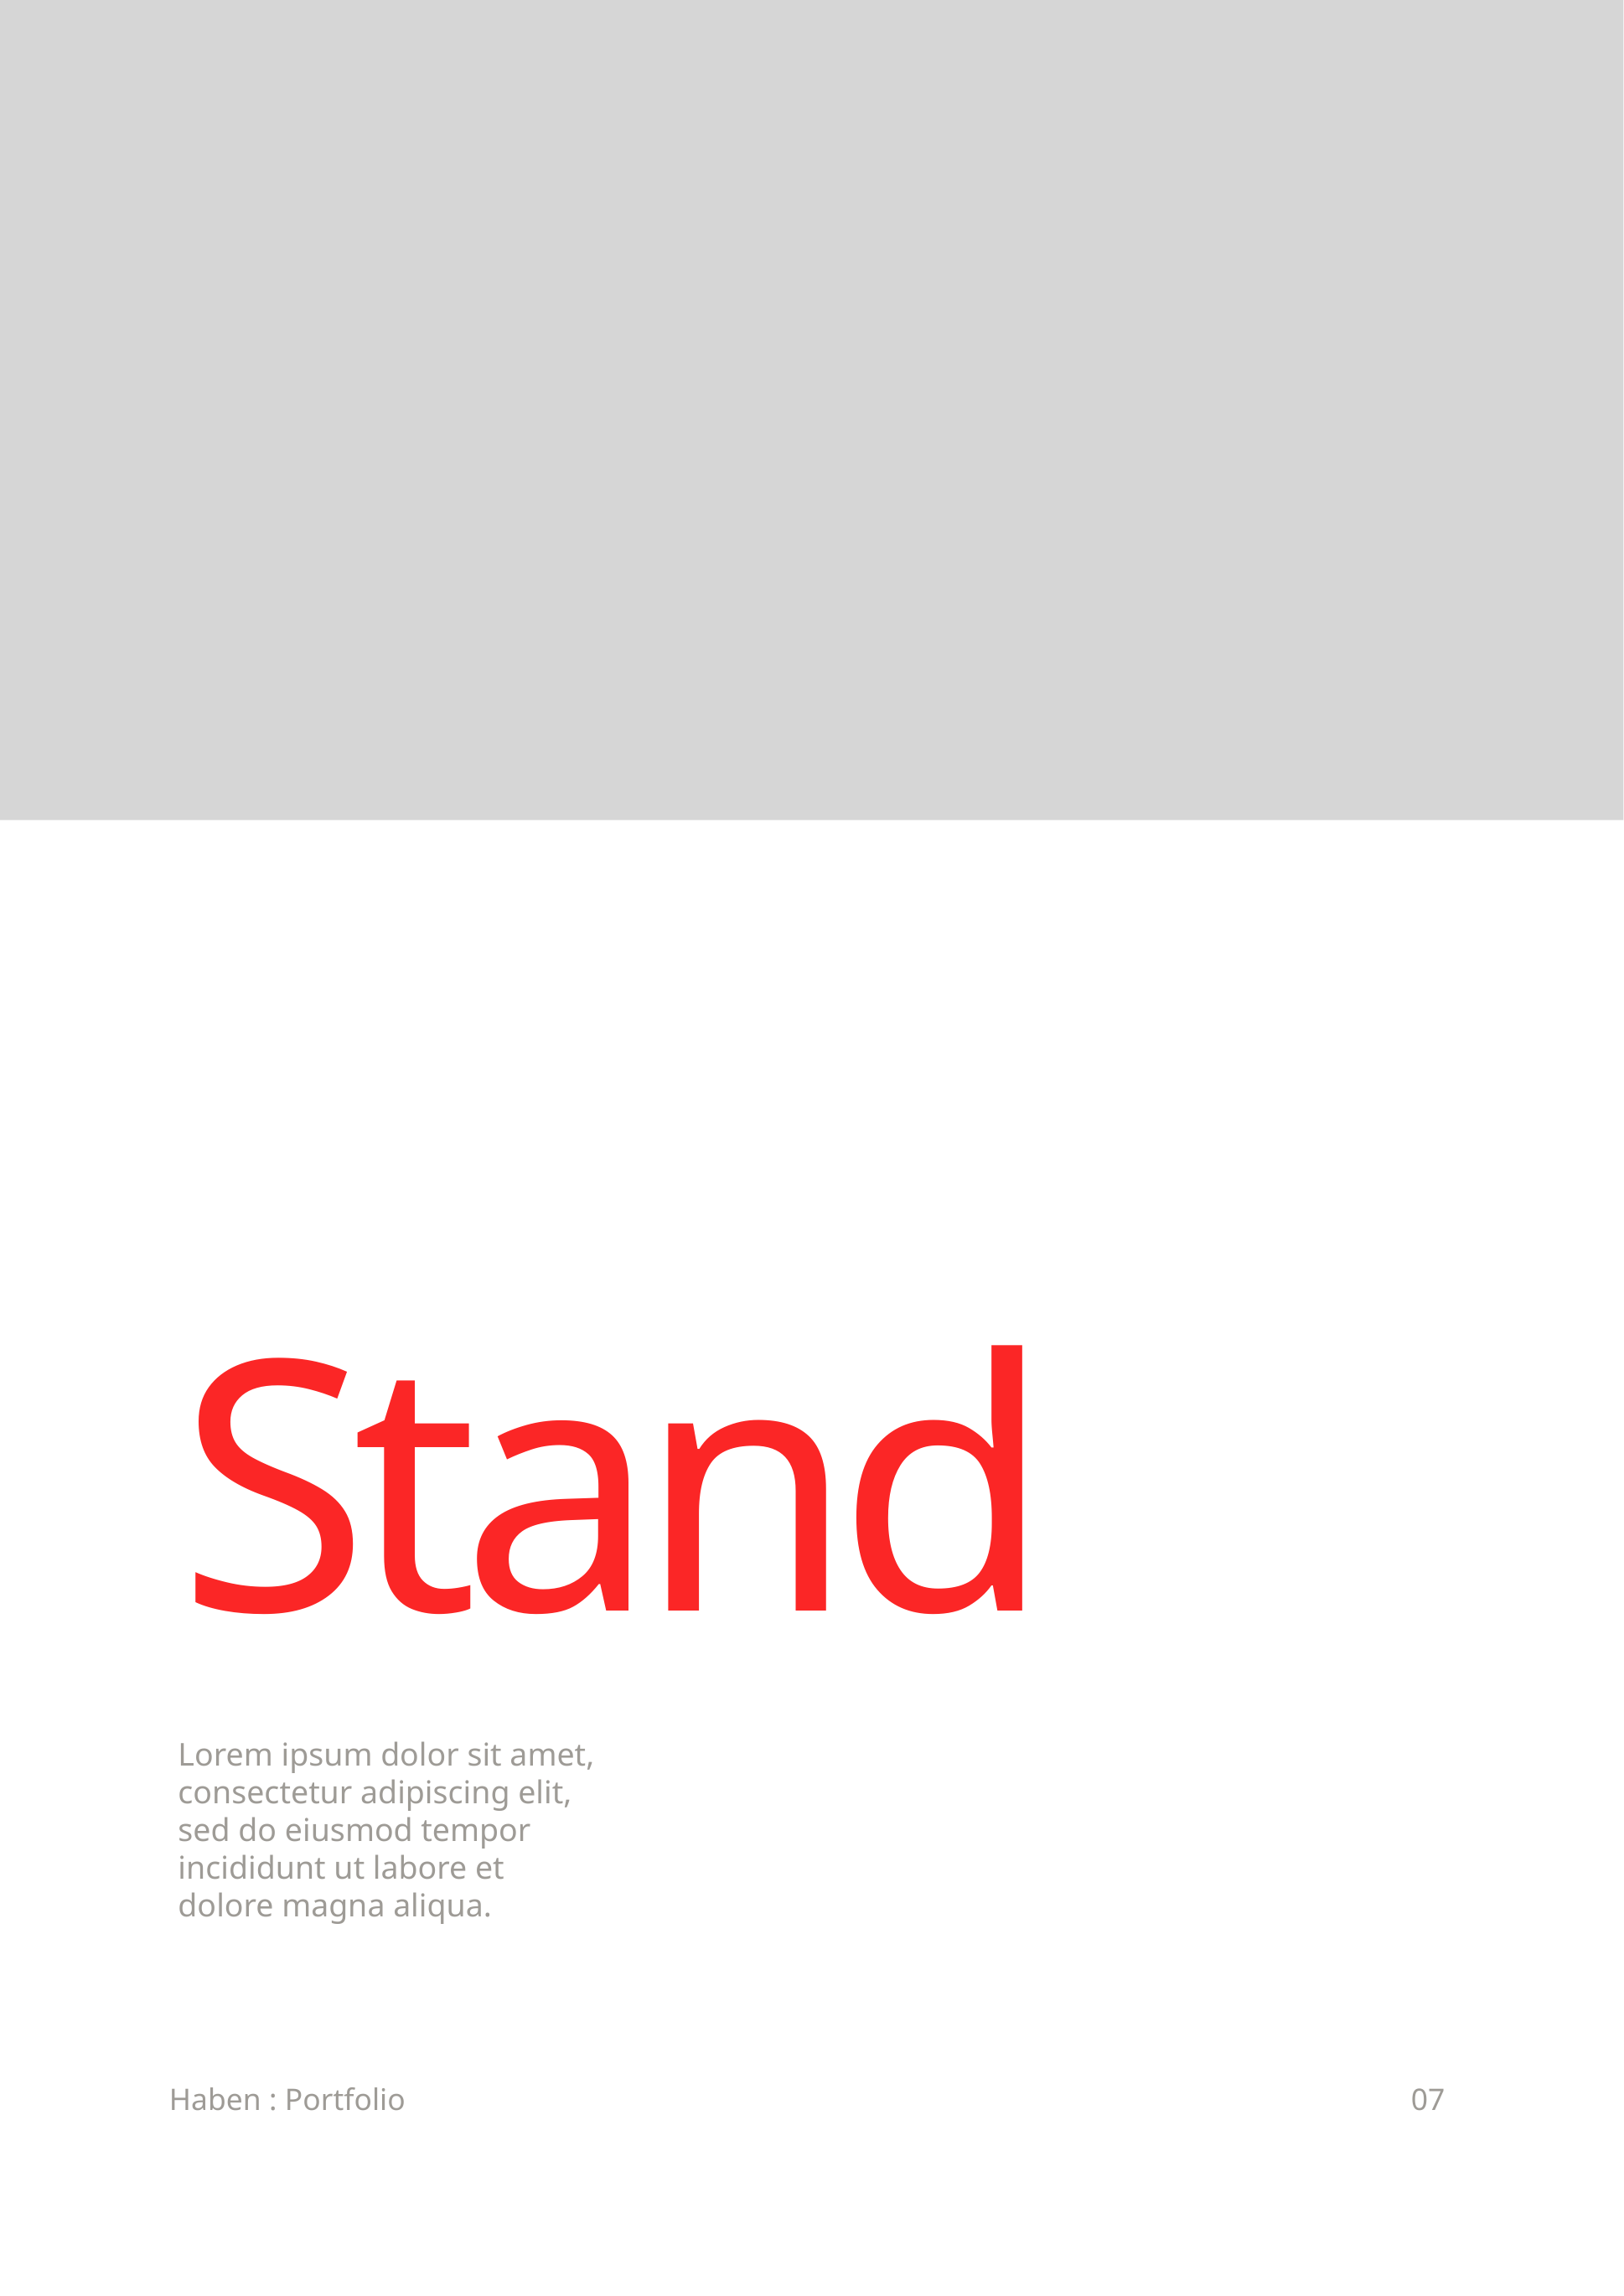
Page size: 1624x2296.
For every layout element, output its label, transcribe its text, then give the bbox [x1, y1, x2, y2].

text_box Haben : Portfolio [165, 2077, 410, 2120]
text_box [0, 0, 1624, 820]
picture [174, 174, 1450, 1478]
text_box Stand [174, 1478, 1089, 1685]
text_box Lorem ipsum dolor sit amet, consectetur adipiscing elit, sed do eiusmod tempor incididunt ut labore et dolore magna aliqua. [174, 1731, 601, 1927]
text_box 07 [1408, 2077, 1449, 2120]
